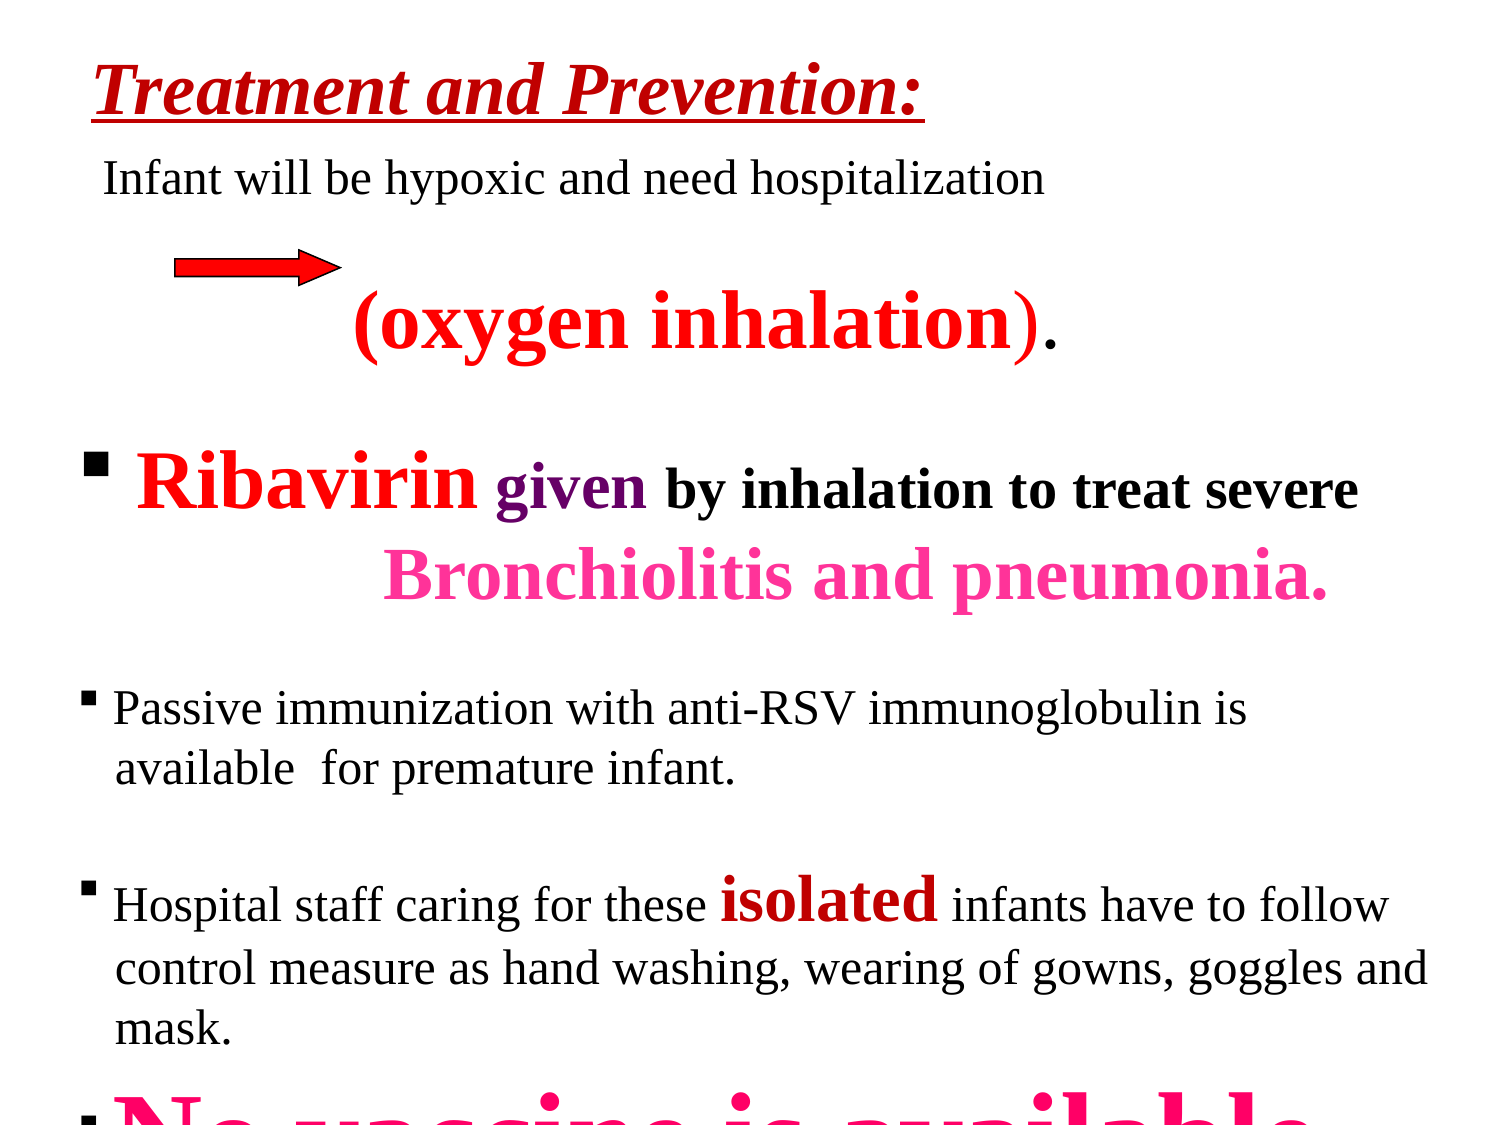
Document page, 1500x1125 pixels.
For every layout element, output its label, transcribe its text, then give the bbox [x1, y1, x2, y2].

text_box Treatment and Prevention: [76, 31, 1164, 137]
text_box [174, 249, 341, 286]
text_box Infant will be hypoxic and need hospitalization (oxygen inhalation). Ribavirin given by inhalation to treat severe Bronchiolitis and pneumonia. Passive immunization with anti-RSV immunoglobulin is available for premature infant. Hospital staff caring for these isolated infants have to follow control measure as hand washing, wearing of gowns, goggles and mask. No vaccine is available. [62, 137, 1450, 1125]
